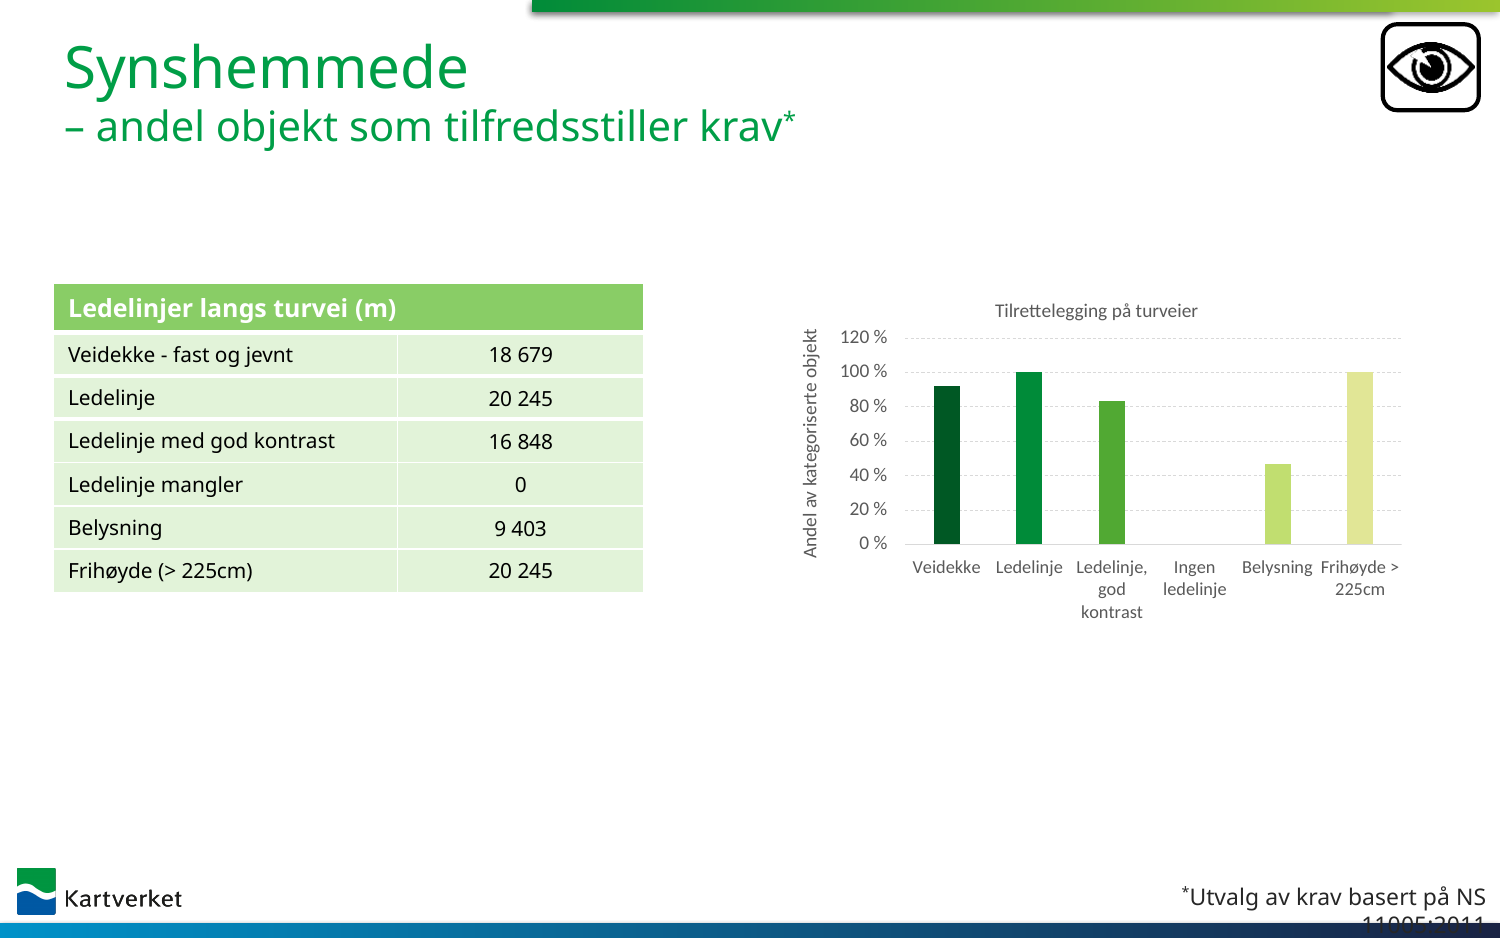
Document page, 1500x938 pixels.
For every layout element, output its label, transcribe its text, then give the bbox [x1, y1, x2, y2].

table_cell 0 [398, 463, 643, 505]
table_cell 18 679 [398, 335, 643, 374]
picture [791, 291, 1402, 630]
text_box *Utvalg av krav basert på NS 11005:2011 [1068, 873, 1500, 938]
table_cell Ledelinje med god kontrast [54, 421, 397, 462]
table_cell 9 403 [398, 507, 643, 548]
table_header Ledelinjer langs turvei (m) [54, 284, 643, 330]
table_cell 20 245 [398, 550, 643, 592]
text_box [1382, 24, 1480, 111]
table_cell Frihøyde (> 225cm) [54, 550, 397, 592]
table_cell Ledelinje mangler [54, 463, 397, 505]
table_cell Veidekke - fast og jevnt [54, 335, 397, 374]
text_box Synshemmede – andel objekt som tilfredsstiller krav* [49, 24, 1431, 158]
table_cell 20 245 [398, 378, 643, 417]
table_cell Ledelinje [54, 378, 397, 417]
table_cell Belysning [54, 507, 397, 548]
table_cell 16 848 [398, 421, 643, 462]
